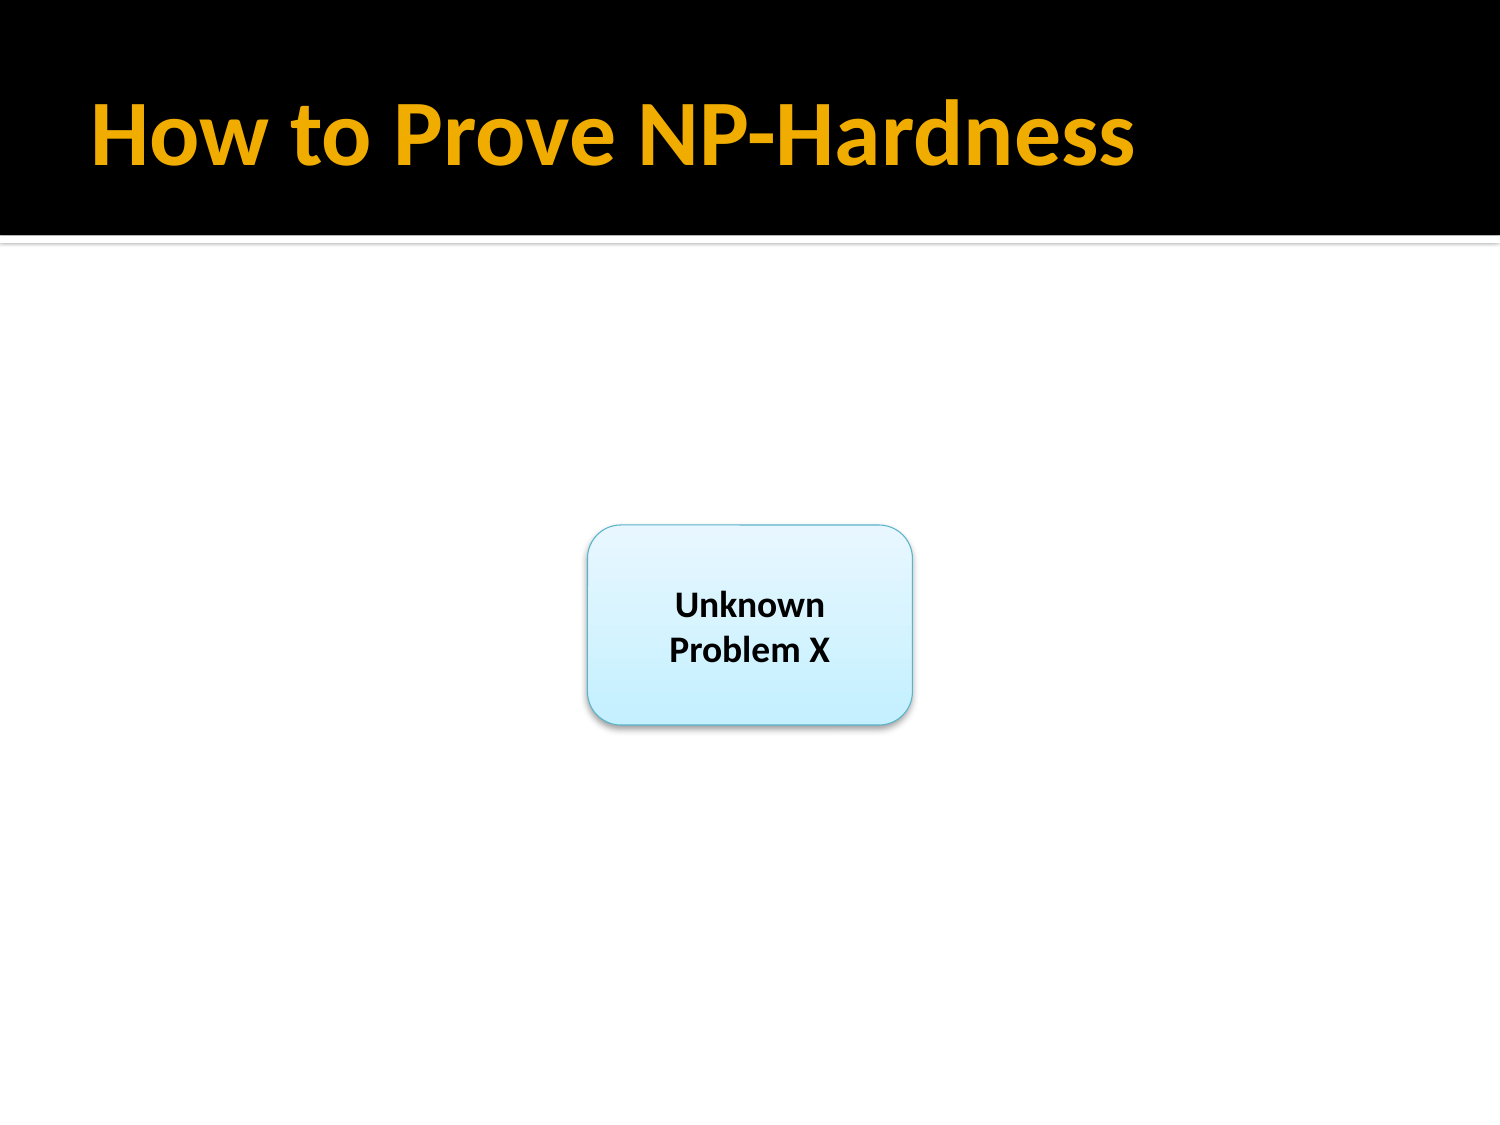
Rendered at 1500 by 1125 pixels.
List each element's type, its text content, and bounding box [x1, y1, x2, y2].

title How to Prove NP-Hardness [75, 25, 1425, 231]
text_box Unknown Problem X [586, 524, 913, 726]
